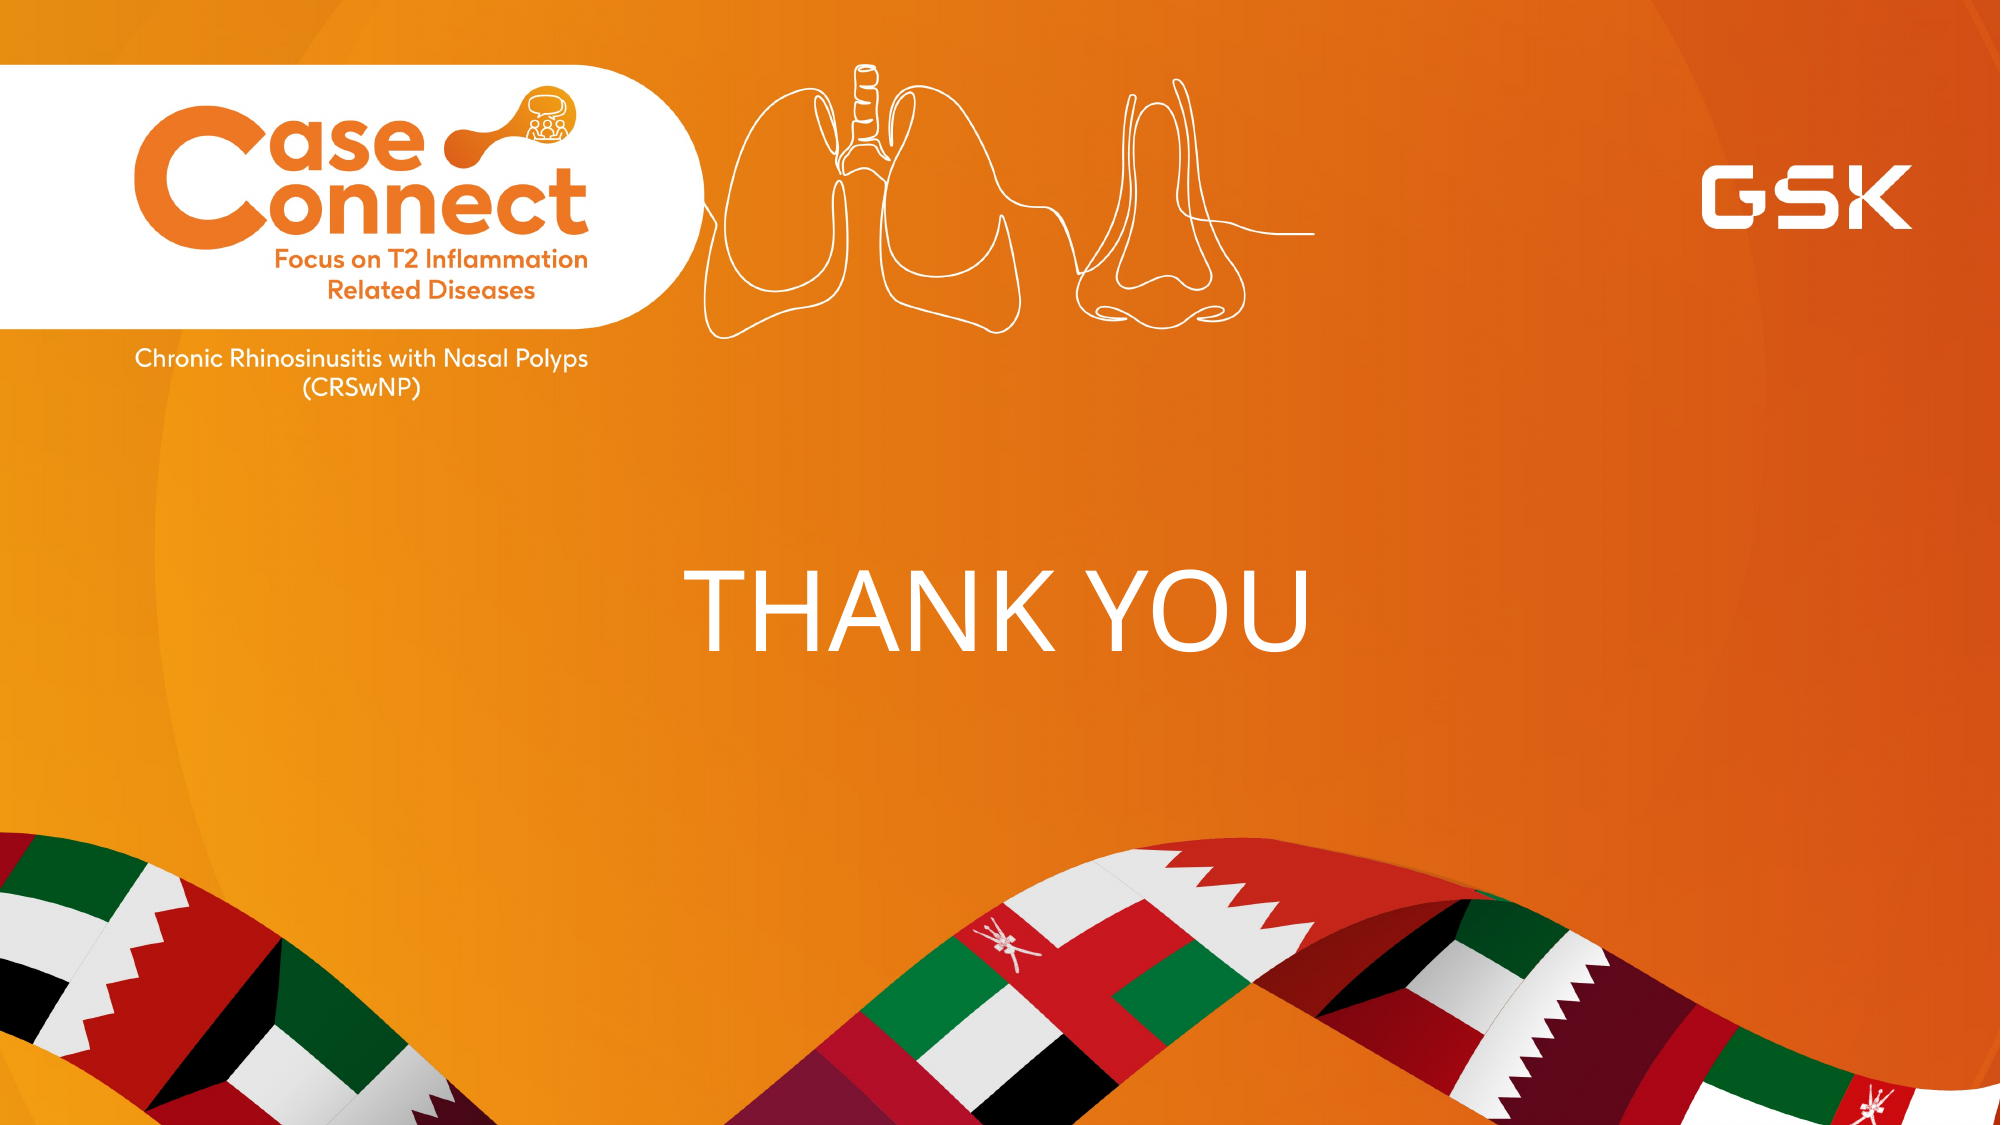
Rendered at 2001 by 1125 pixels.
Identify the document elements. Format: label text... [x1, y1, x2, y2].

title THANK YOU [249, 412, 1750, 684]
picture [0, 0, 2000, 1125]
